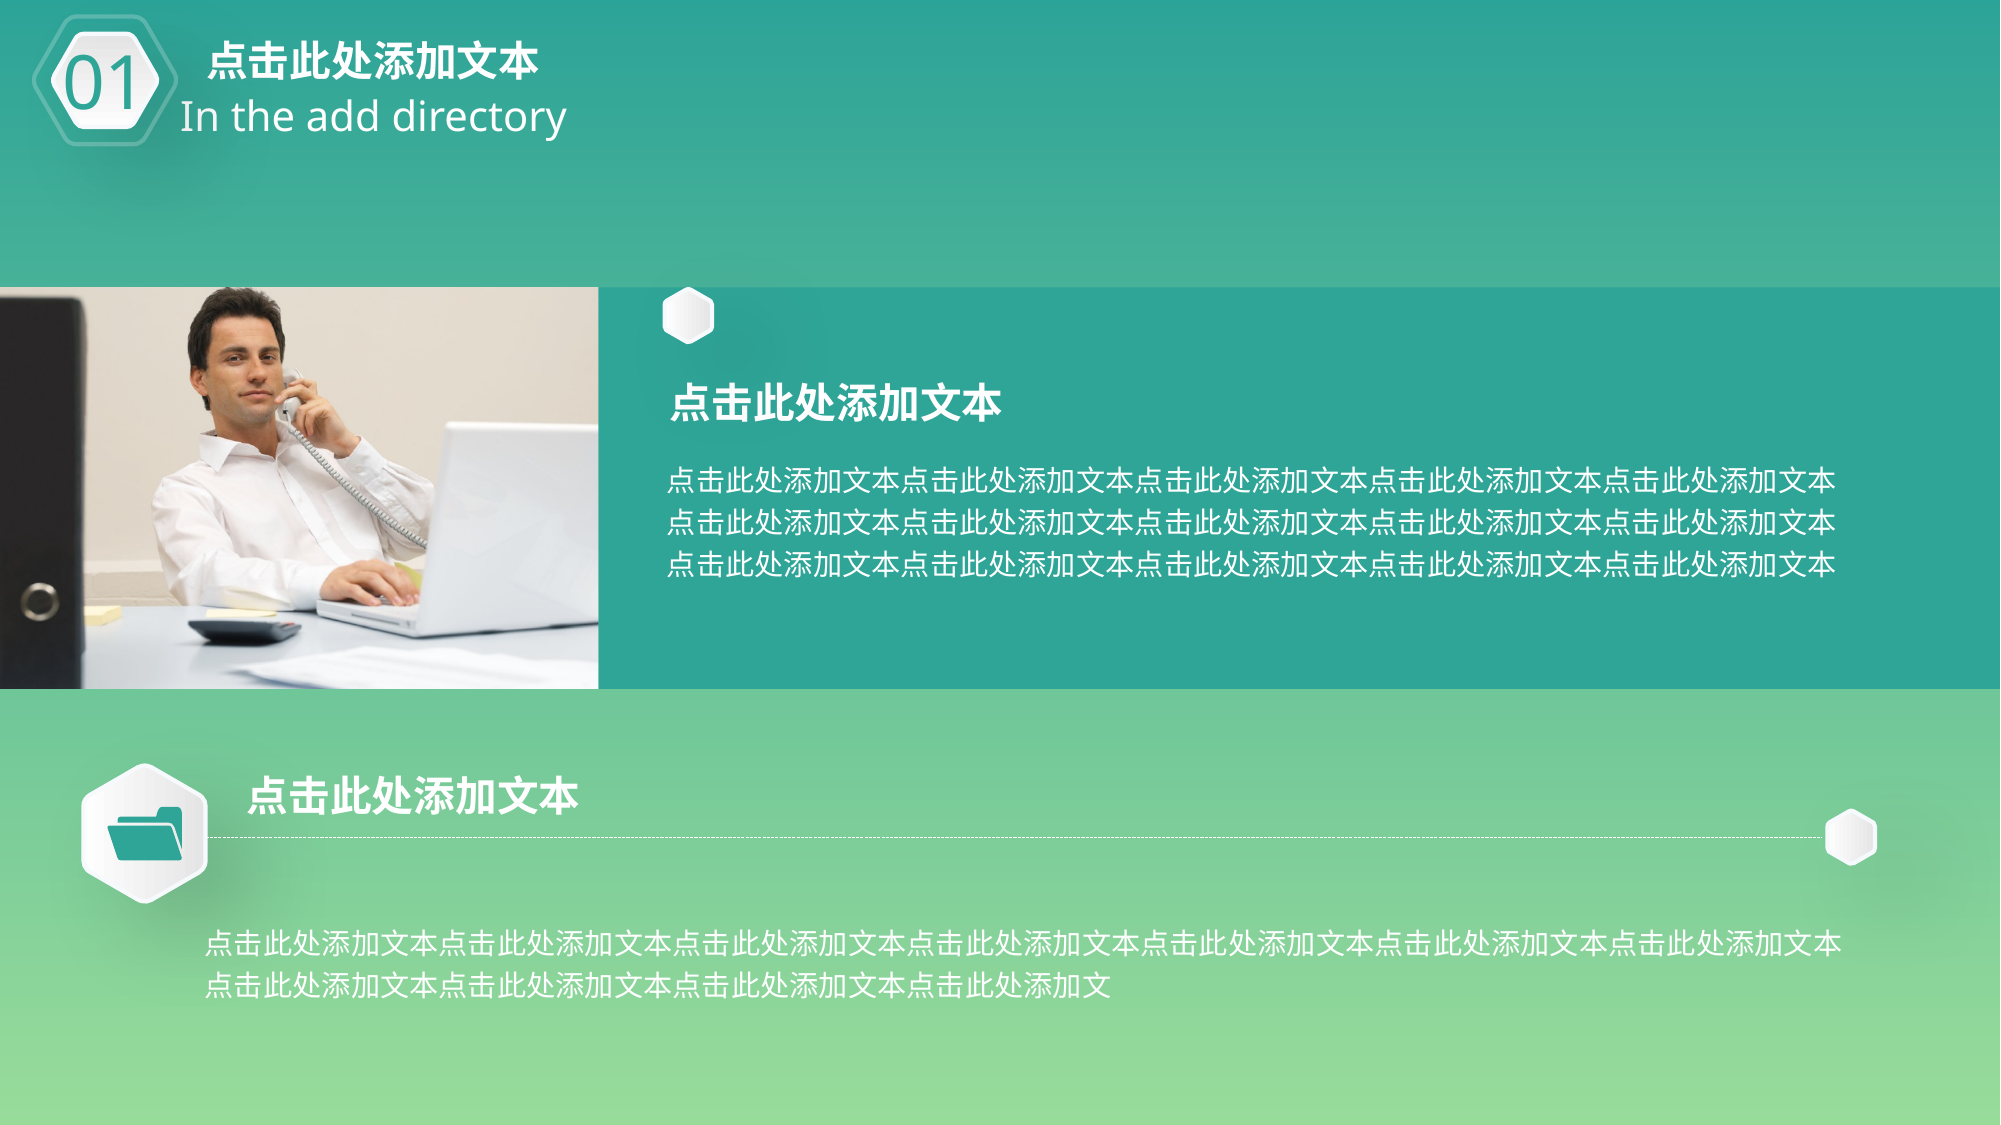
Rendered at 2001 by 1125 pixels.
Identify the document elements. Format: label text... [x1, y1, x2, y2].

text_box [597, 286, 2000, 690]
text_box [1826, 809, 1877, 865]
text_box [83, 765, 206, 902]
text_box [663, 288, 714, 343]
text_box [34, 16, 177, 145]
text_box In the add directory [223, 82, 582, 148]
text_box 点击此处添加文本点击此处添加文本点击此处添加文本点击此处添加文本点击此处添加文本点击此处添加文本点击此处添加文本 点击此处添加文本点击此处添加文本点击此处添加文本点击此处添加文 [190, 910, 1948, 1010]
text_box 点击此处添加文本 [191, 27, 556, 82]
text_box 点击此处添加文本 [654, 369, 1019, 435]
picture [0, 287, 599, 689]
text_box 点击此处添加文本 [231, 762, 596, 828]
text_box 点击此处添加文本点击此处添加文本点击此处添加文本点击此处添加文本点击此处添加文本 点击此处添加文本点击此处添加文本点击此处添加文本点击此处添加文本点击此处添加文本 点击此处添加文本点击此处添加文本点击此处添加文本点击此处添加文本点击此处添加文本 [652, 447, 1916, 589]
